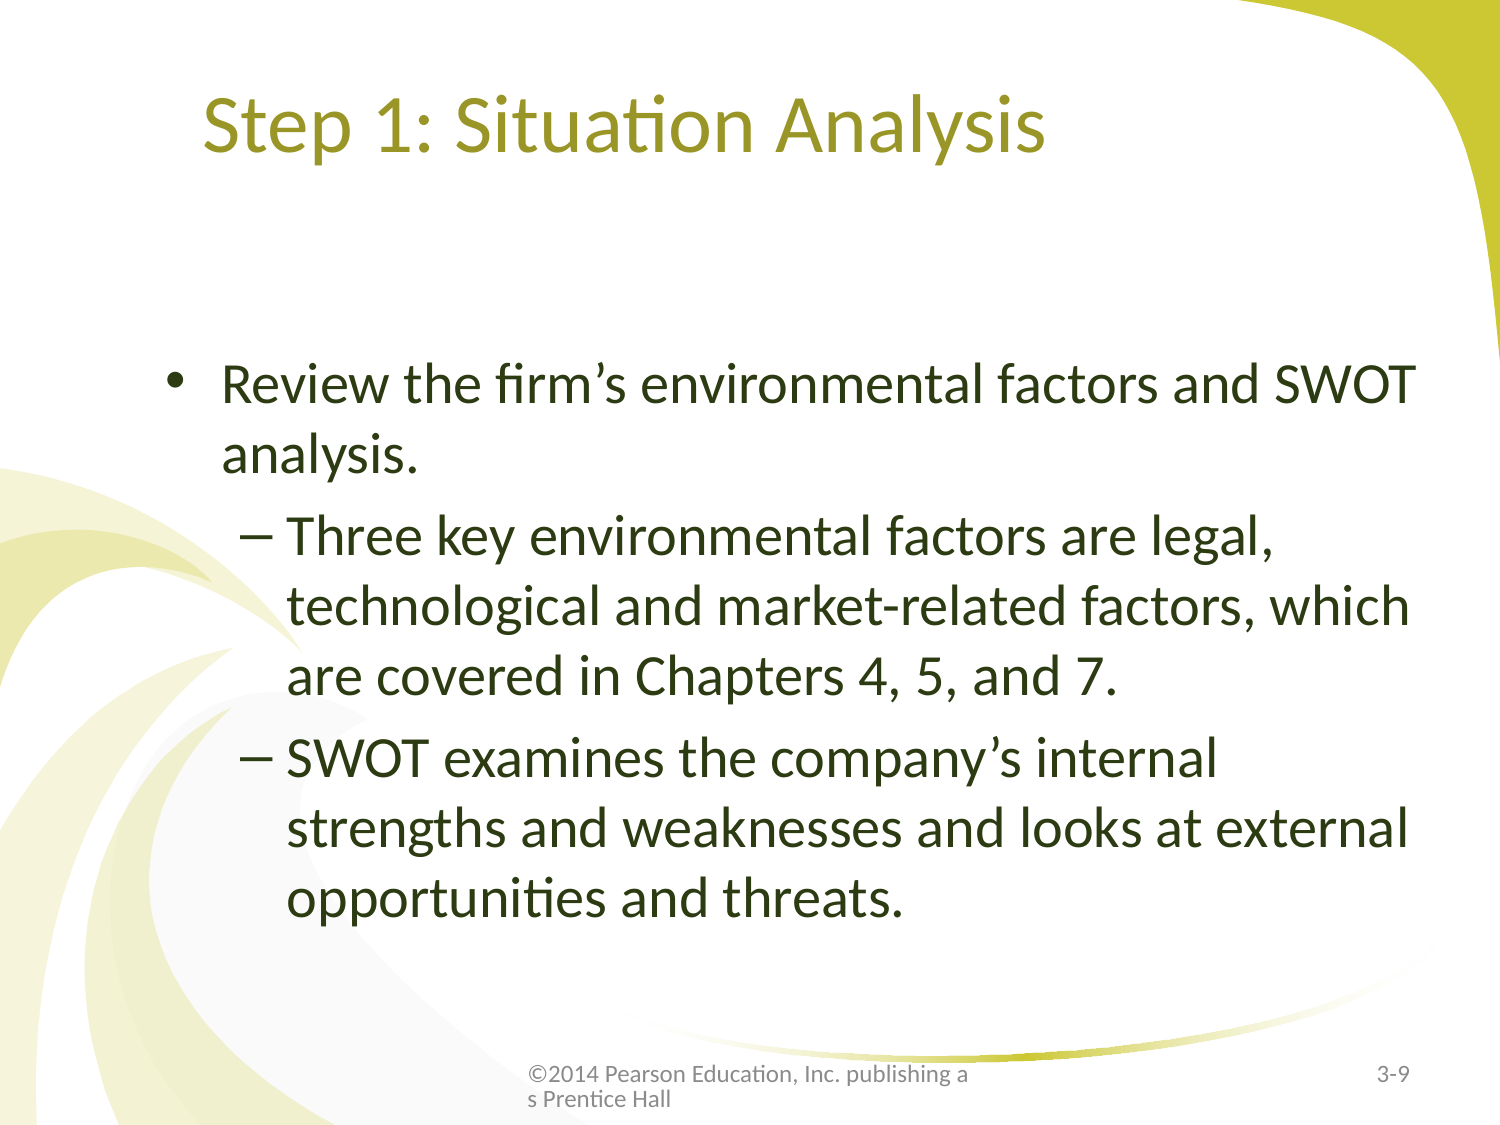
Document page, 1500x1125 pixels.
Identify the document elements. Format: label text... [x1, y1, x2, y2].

list Review the firm’s environmental factors and SWOT analysis. Three key environmental factors are legal, technological and market-related factors, which are covered in Chapters 4, 5, and 7. SWOT examines the company’s internal strengths and weaknesses and looks at external opportunities and threats. [150, 337, 1438, 1000]
title Step 1: Situation Analysis [187, 37, 1438, 200]
footer ©2014 Pearson Education, Inc. publishing as Prentice Hall [512, 1042, 988, 1103]
slide_number 3-9 [1074, 1042, 1425, 1103]
